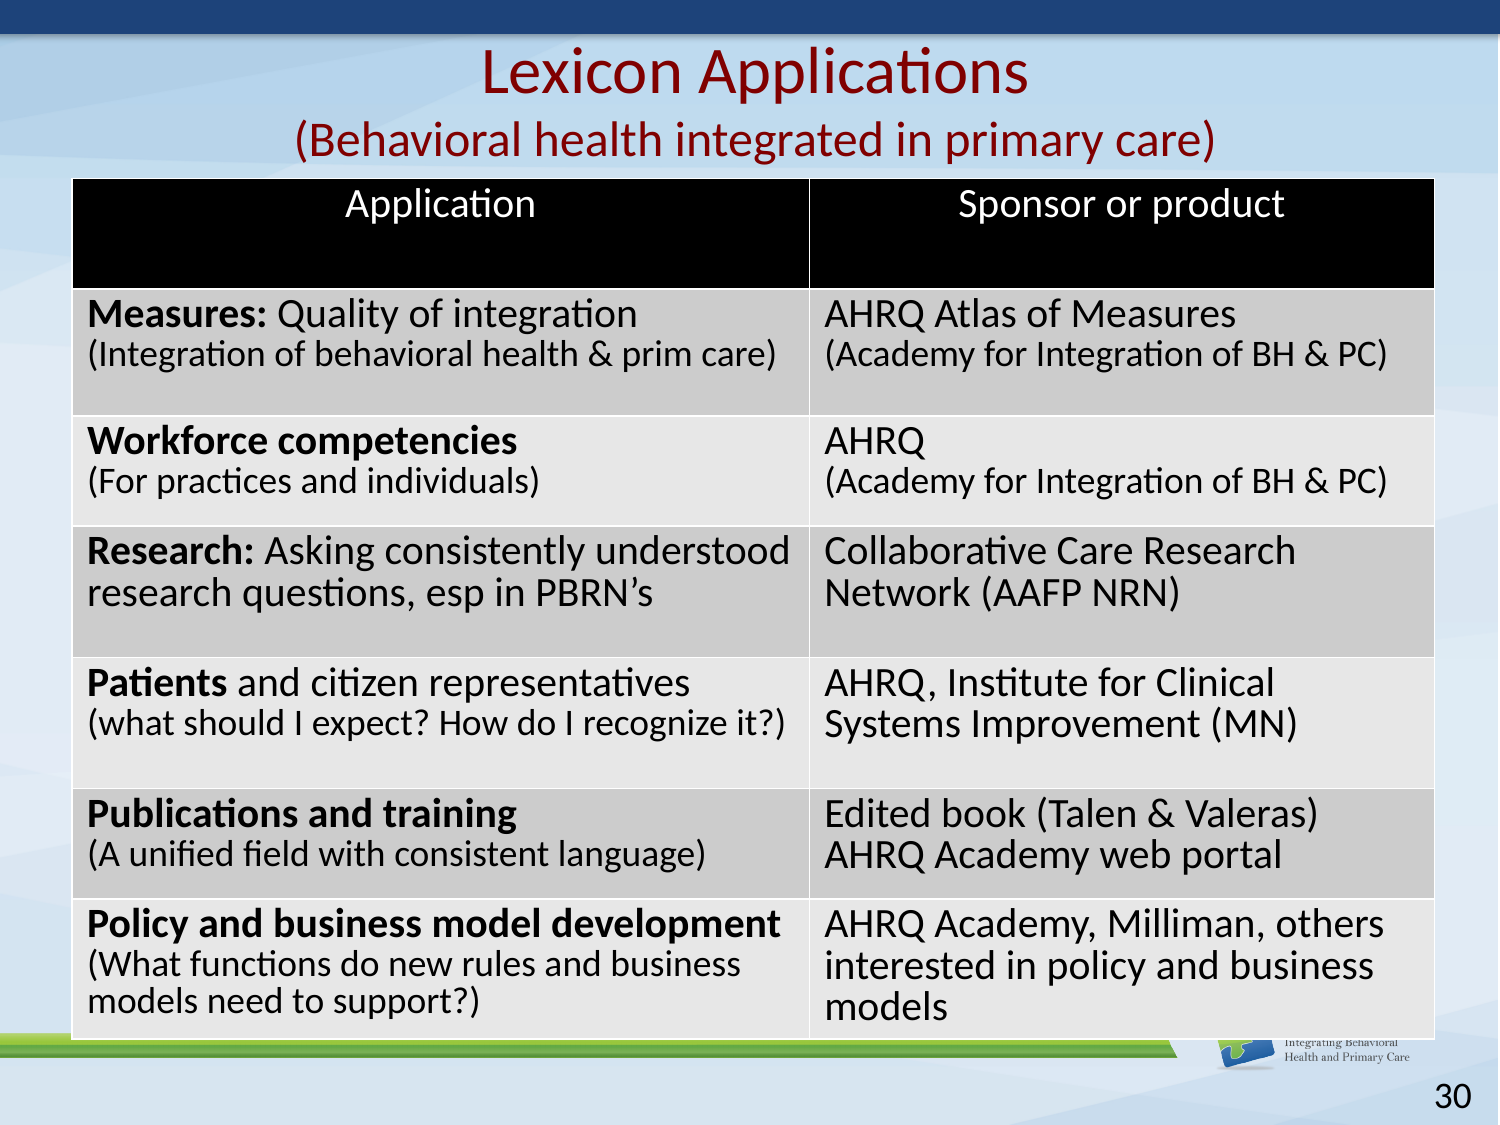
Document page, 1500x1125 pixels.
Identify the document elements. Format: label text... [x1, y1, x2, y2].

table_header Application [73, 179, 809, 288]
table_cell Publications and training (A unified field with consistent language) [73, 789, 809, 898]
table_cell AHRQ Academy, Milliman, others interested in policy and business models [810, 900, 1434, 1038]
table_cell AHRQ (Academy for Integration of BH & PC) [810, 417, 1434, 525]
table_cell Measures: Quality of integration (Integration of behavioral health & prim care) [73, 290, 809, 415]
table_cell AHRQ, Institute for Clinical Systems Improvement (MN) [810, 658, 1434, 788]
table_cell AHRQ Atlas of Measures (Academy for Integration of BH & PC) [810, 290, 1434, 415]
table_cell Research: Asking consistently understood research questions, esp in PBRN’s [73, 527, 809, 657]
picture [0, 34, 1498, 1125]
table_header Sponsor or product [810, 179, 1434, 288]
table_cell Collaborative Care Research Network (AAFP NRN) [810, 527, 1434, 657]
text_box 30 [1136, 1063, 1487, 1124]
text_box Lexicon Applications (Behavioral health integrated in primary care) [55, 19, 1456, 138]
table_cell Workforce competencies (For practices and individuals) [73, 417, 809, 525]
table_cell Patients and citizen representatives (what should I expect? How do I recognize it?) [73, 658, 809, 788]
table_cell Edited book (Talen & Valeras) AHRQ Academy web portal [810, 789, 1434, 898]
table_cell Policy and business model development (What functions do new rules and business models need to support?) [73, 900, 809, 1038]
